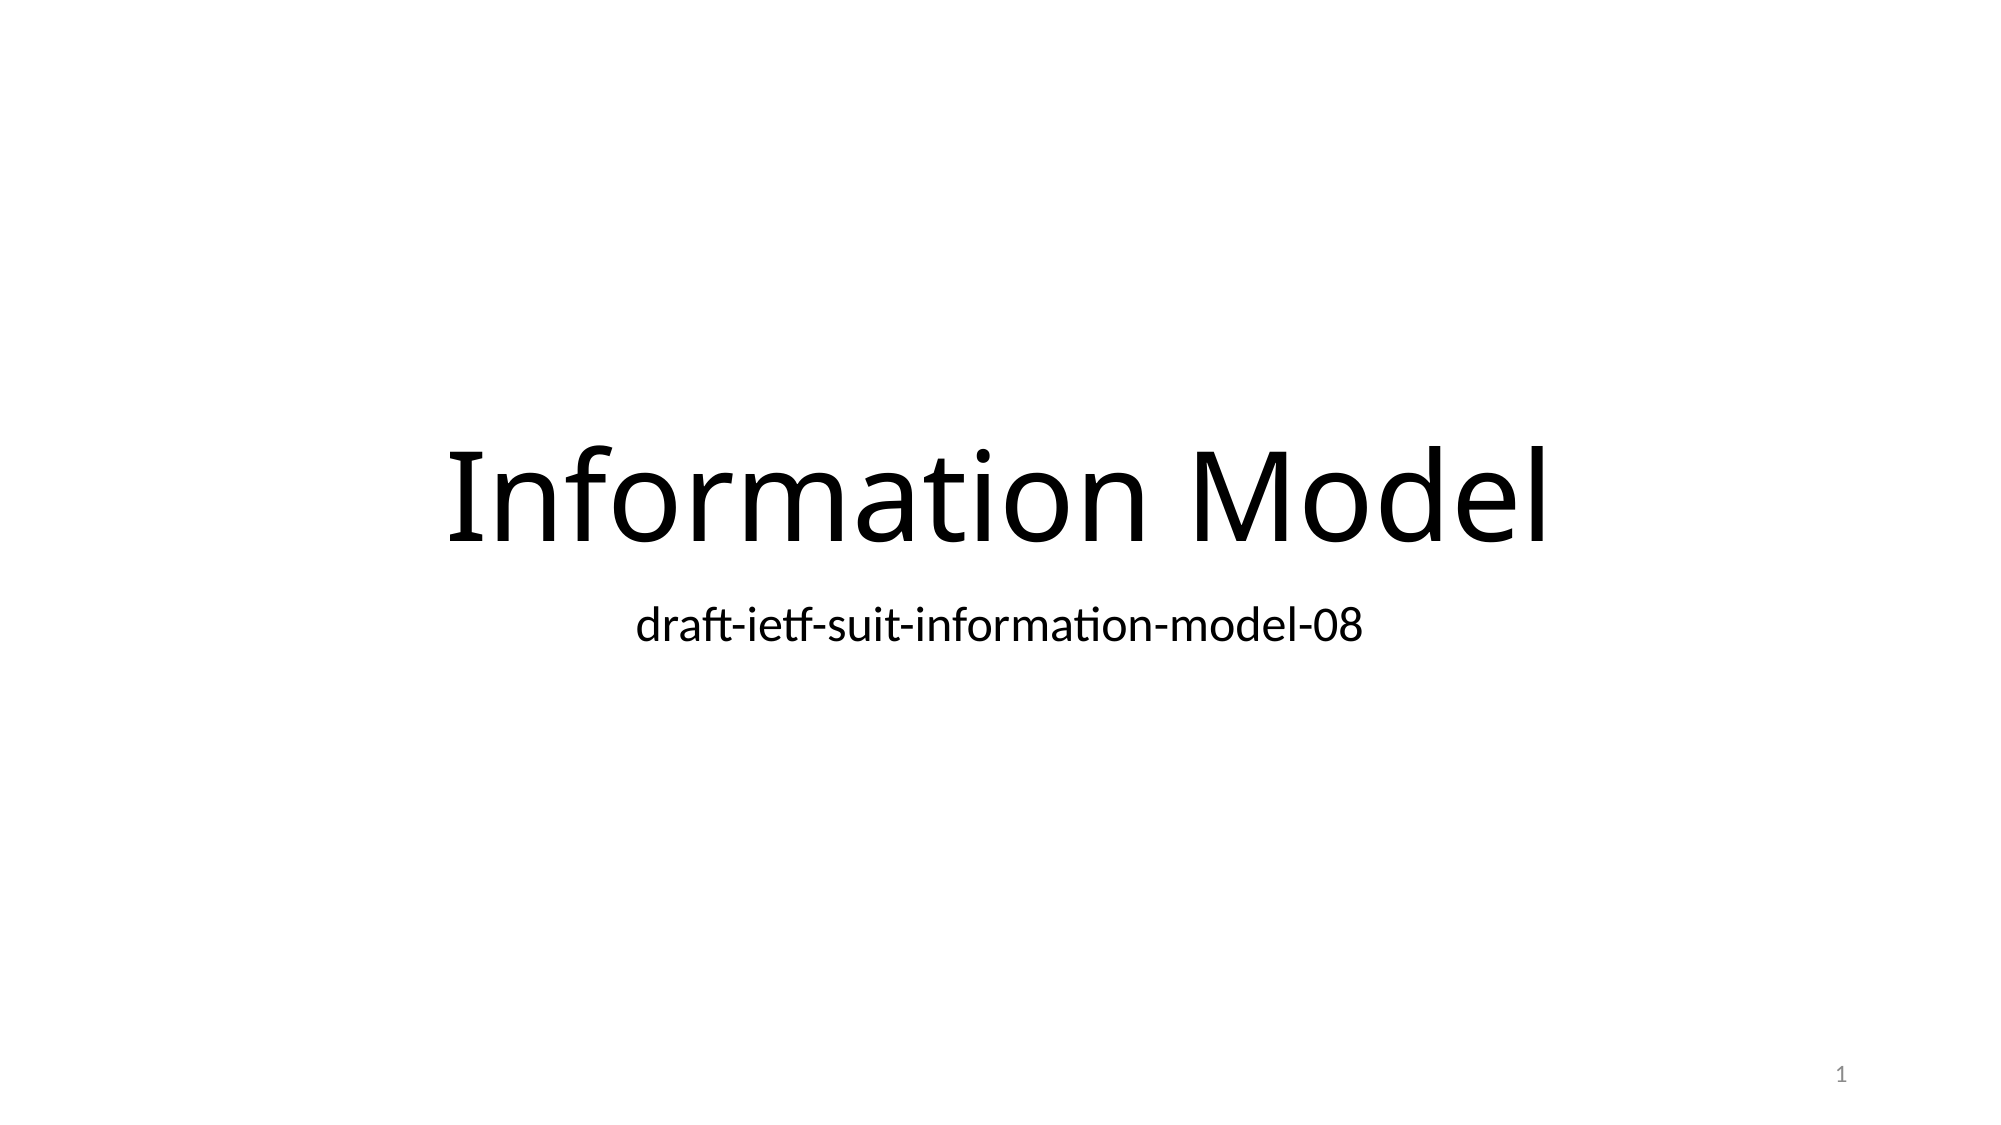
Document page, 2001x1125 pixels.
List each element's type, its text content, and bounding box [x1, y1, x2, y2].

title Information Model [249, 184, 1750, 576]
slide_number 1 [1412, 1042, 1863, 1103]
subtitle draft-ietf-suit-information-model-08 [249, 590, 1750, 863]
